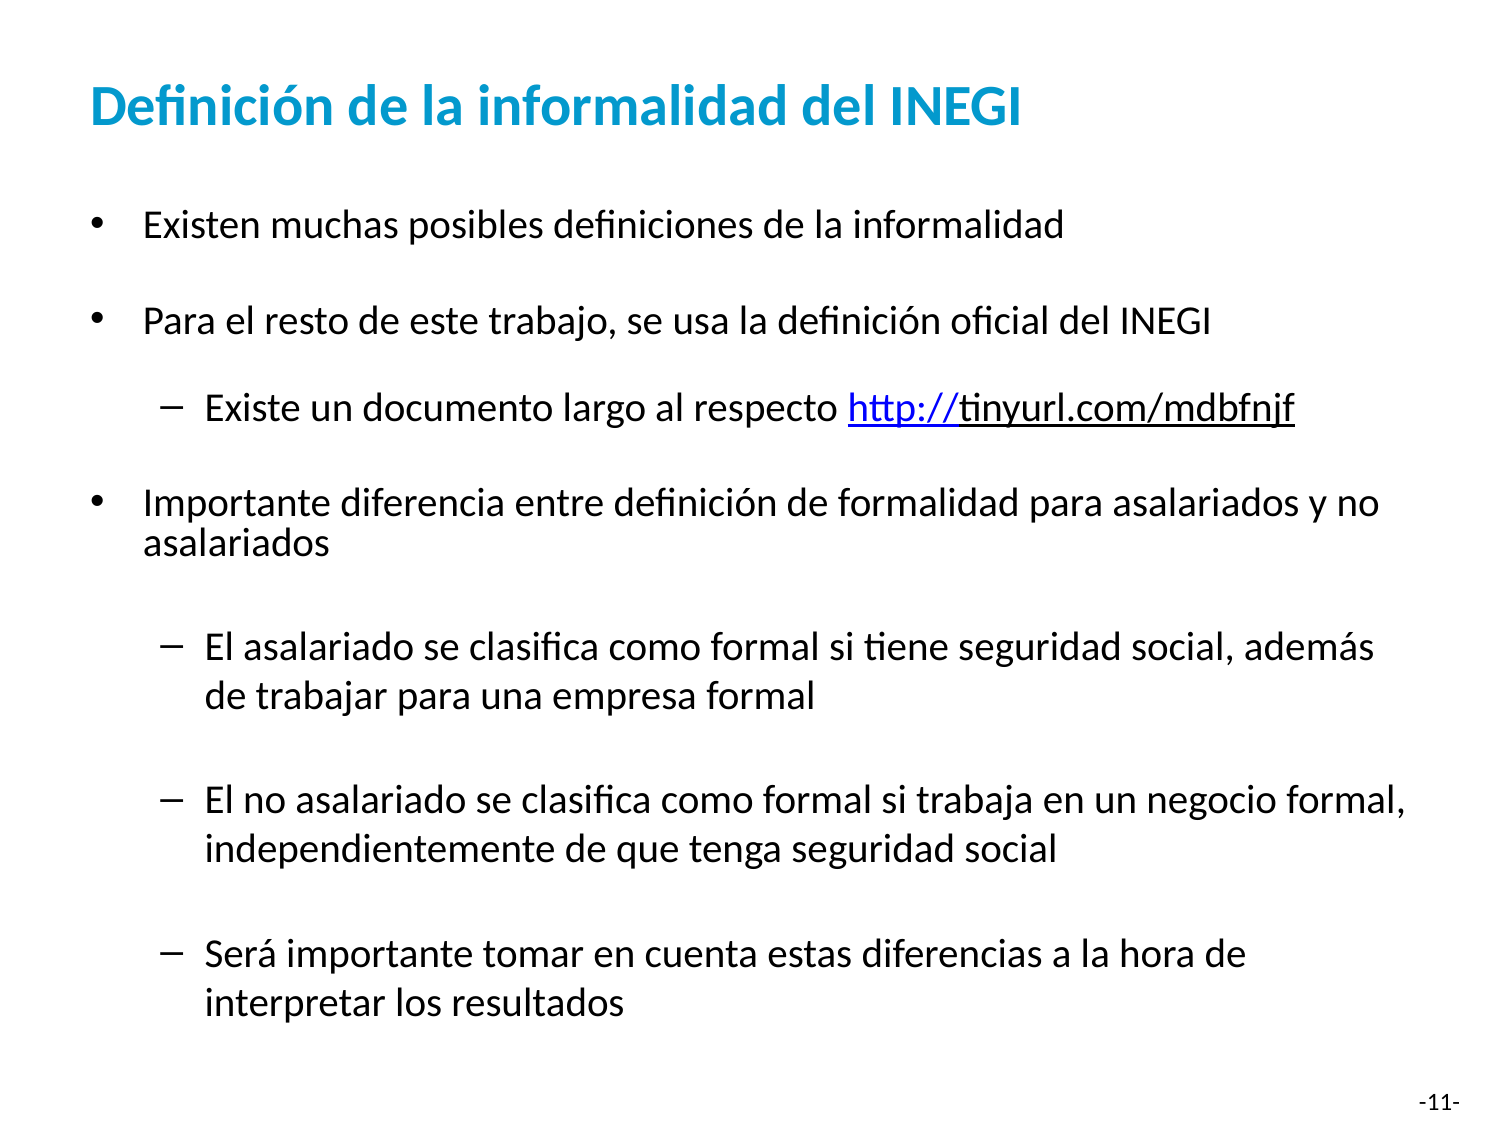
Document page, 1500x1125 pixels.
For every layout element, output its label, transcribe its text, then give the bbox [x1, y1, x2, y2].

title Definición de la informalidad del INEGI [75, 50, 1463, 155]
list Existen muchas posibles definiciones de la informalidad Para el resto de este trabajo, se usa la definición oficial del INEGI Existe un documento largo al respecto http://tinyurl.com/mdbfnjf Importante diferencia entre definición de formalidad para asalariados y no asalariados El asalariado se clasifica como formal si tiene seguridad social, además de trabajar para una empresa formal El no asalariado se clasifica como formal si trabaja en un negocio formal, independientemente de que tenga seguridad social Será importante tomar en cuenta estas diferencias a la hora de interpretar los resultados [75, 200, 1438, 1038]
slide_number -11- [1125, 1077, 1475, 1125]
